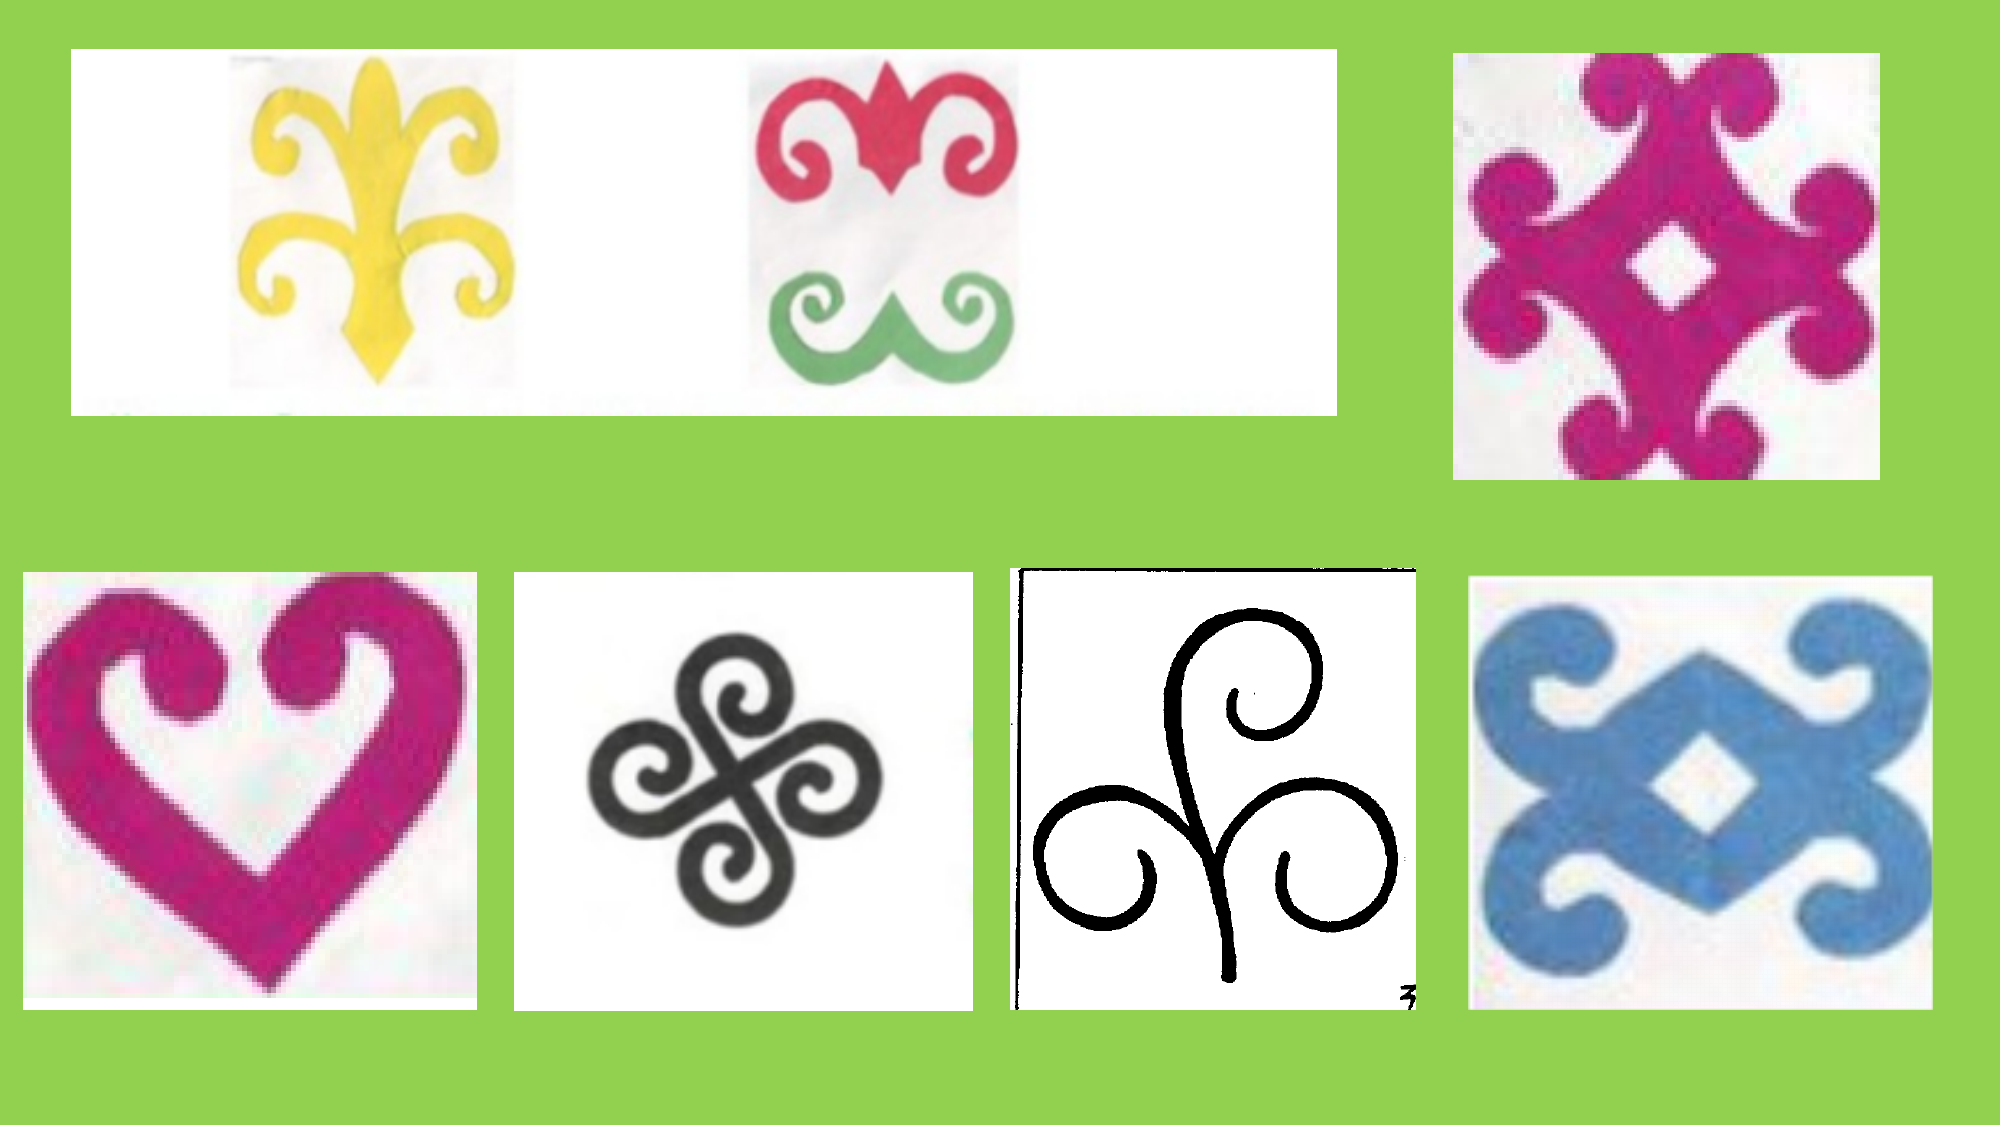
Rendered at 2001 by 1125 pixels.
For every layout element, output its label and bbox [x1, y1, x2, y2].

picture [514, 572, 973, 1011]
picture [1010, 568, 1416, 1010]
picture [1453, 53, 1880, 480]
picture [23, 572, 477, 1010]
picture [1471, 560, 1931, 1025]
picture [71, 49, 1337, 416]
